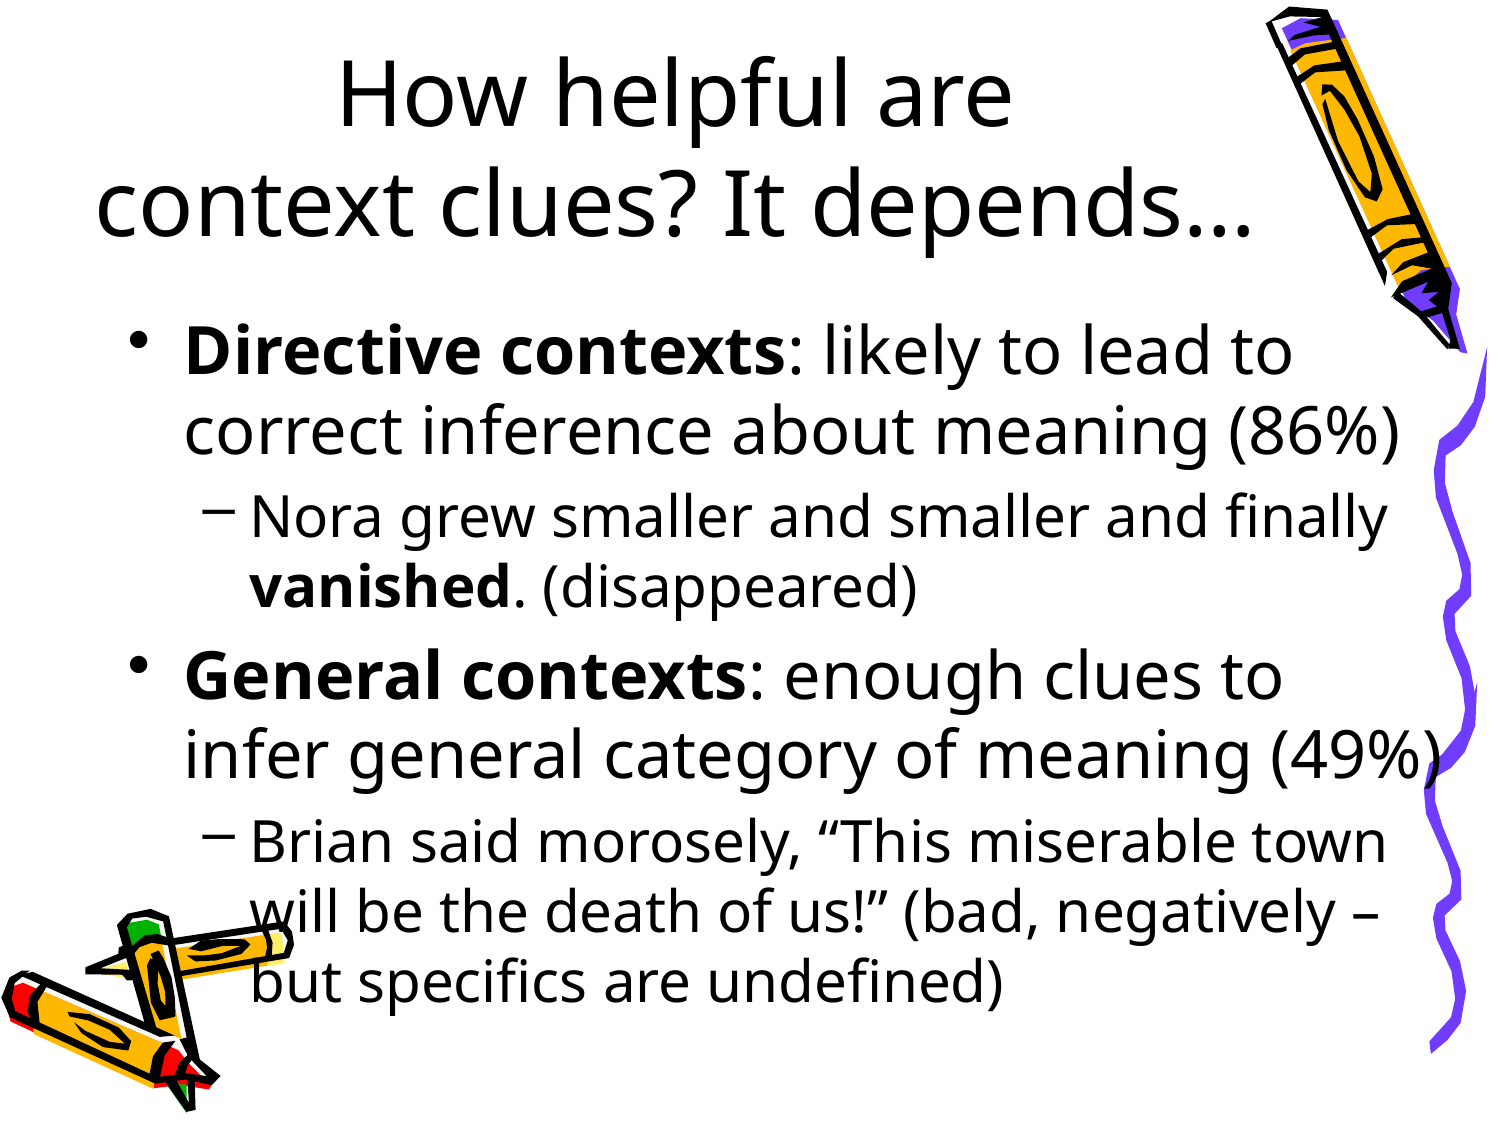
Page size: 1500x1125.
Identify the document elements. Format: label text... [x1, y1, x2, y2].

list Directive contexts: likely to lead to correct inference about meaning (86%) Nora grew smaller and smaller and finally vanished. (disappeared) General contexts: enough clues to infer general category of meaning (49%) Brian said morosely, “This miserable town will be the death of us!” (bad, negatively – but specifics are undefined) [112, 299, 1463, 901]
title How helpful are context clues? It depends… [49, 0, 1326, 263]
